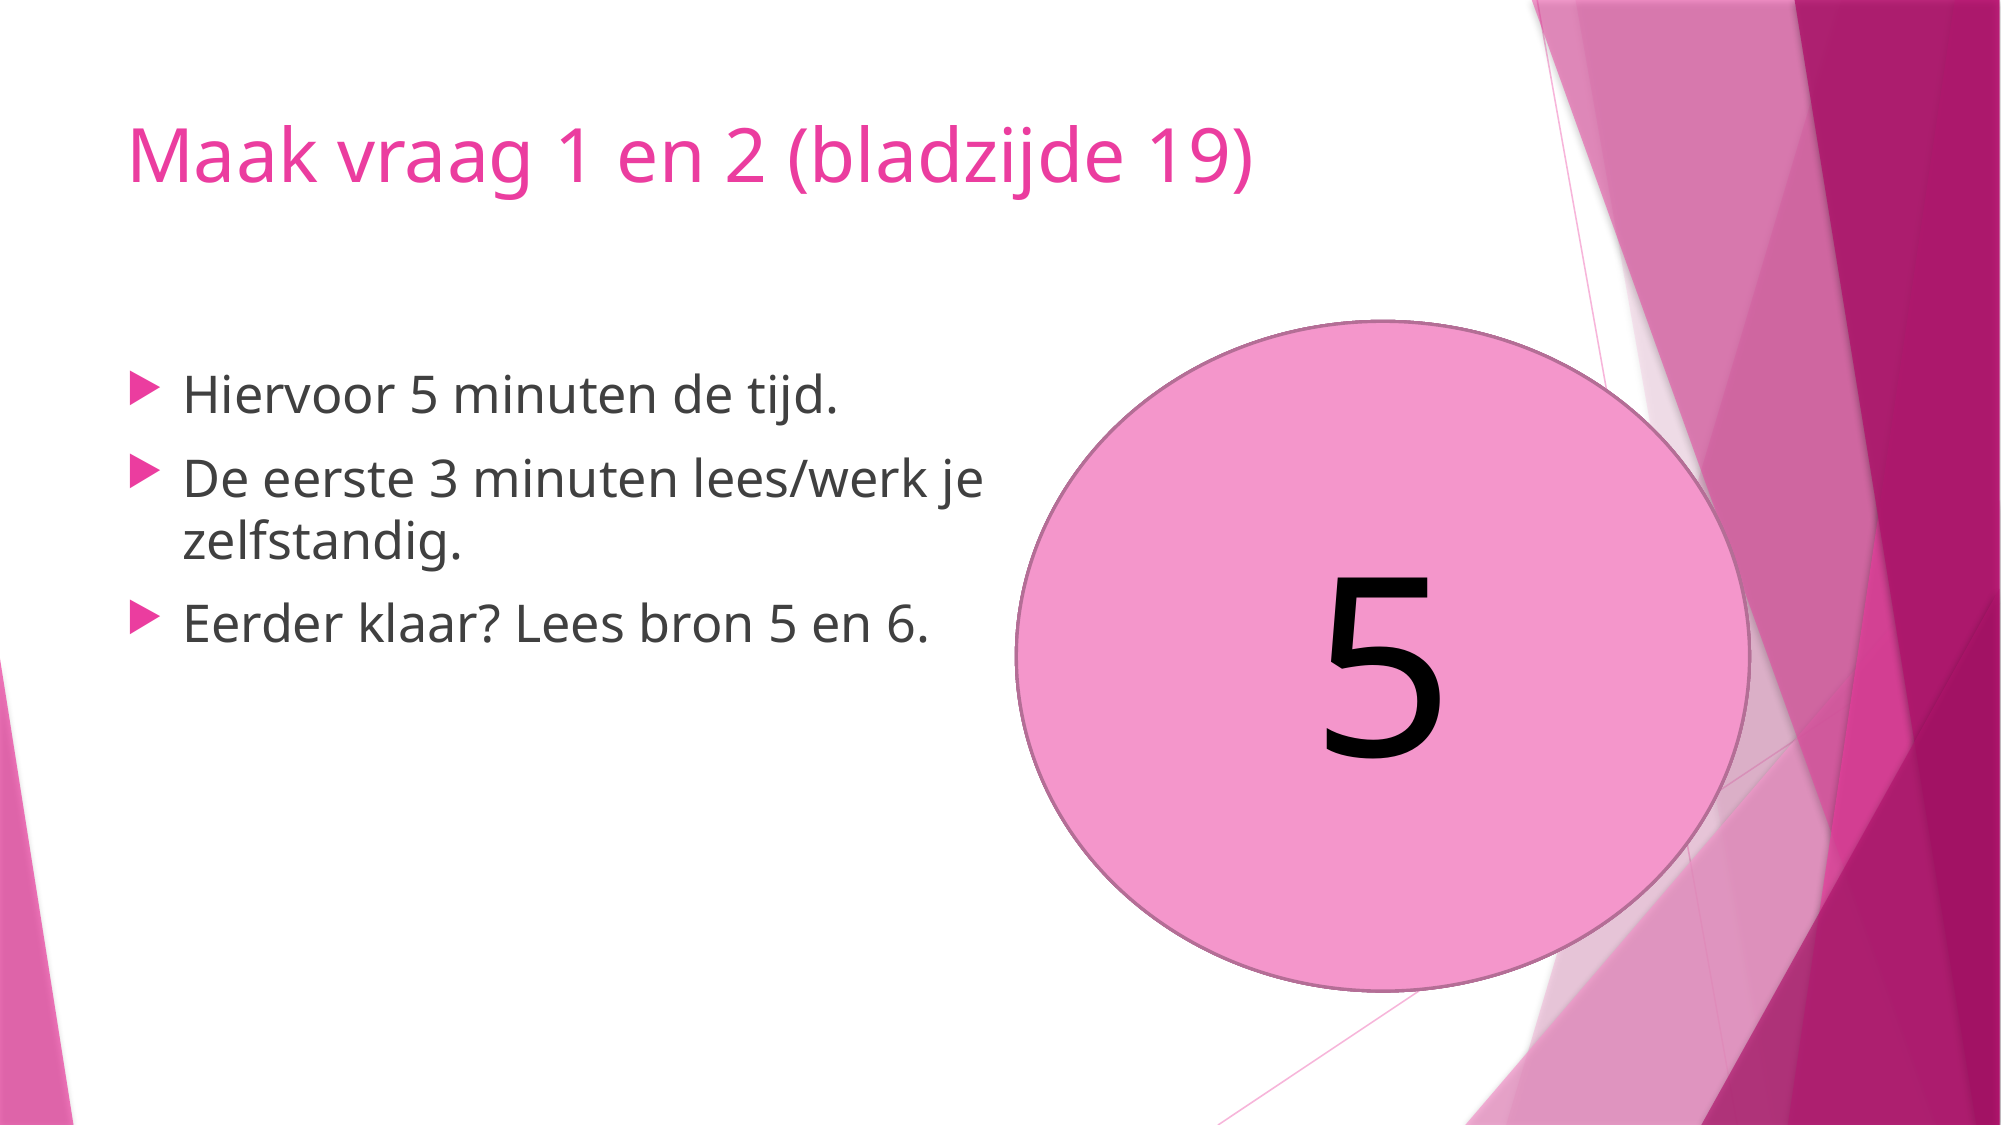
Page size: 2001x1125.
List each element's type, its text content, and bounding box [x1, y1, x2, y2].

text_box 5 [1014, 319, 1752, 993]
title Maak vraag 1 en 2 (bladzijde 19) [111, 99, 1522, 317]
list Hiervoor 5 minuten de tijd. De eerste 3 minuten lees/werk je zelfstandig. Eerder klaar? Lees bron 5 en 6. [111, 354, 1046, 992]
